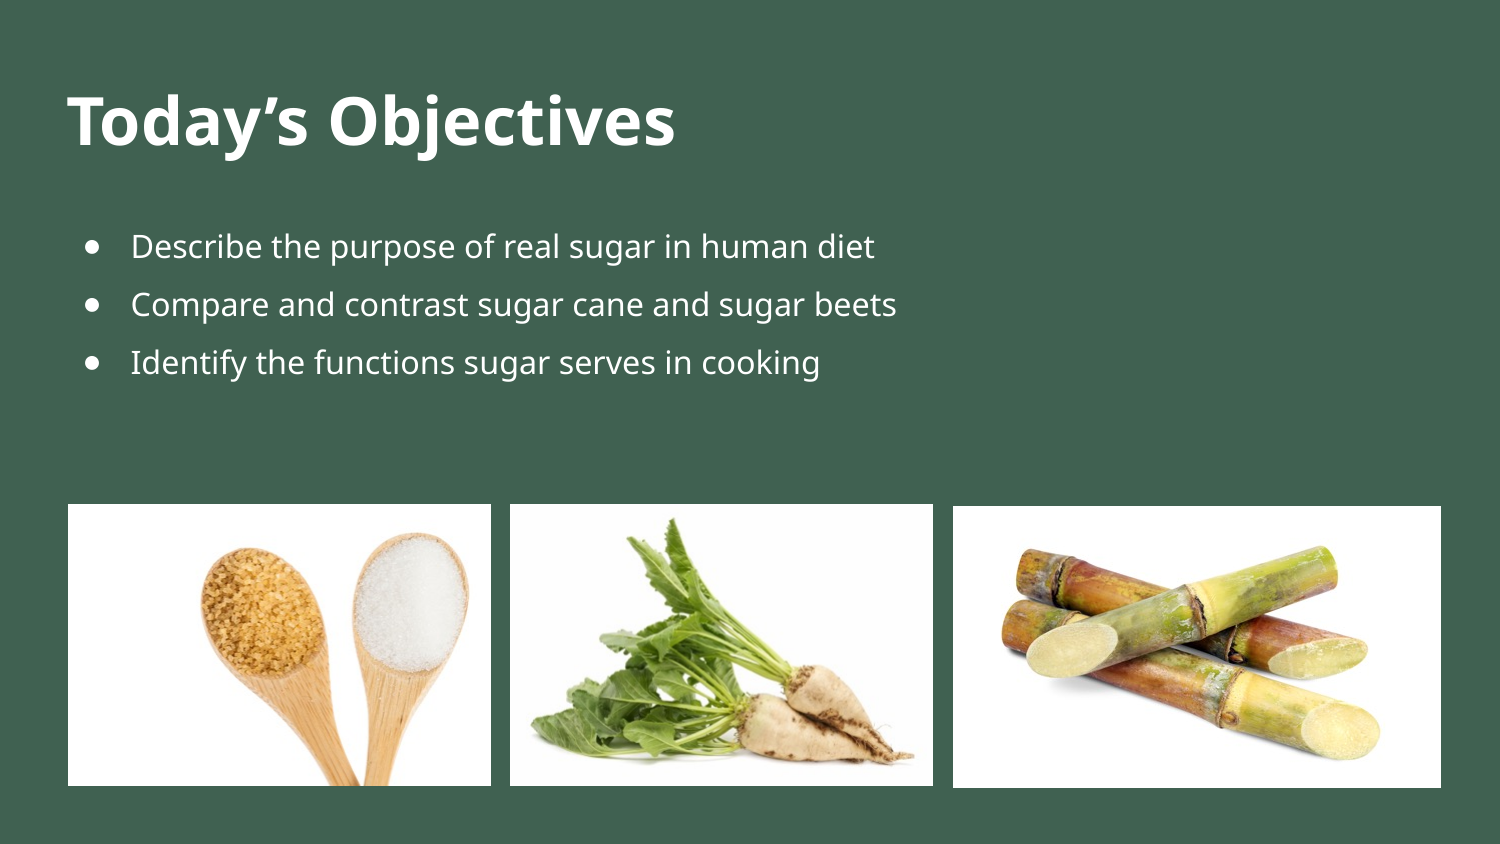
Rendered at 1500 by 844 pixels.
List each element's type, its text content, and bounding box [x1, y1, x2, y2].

picture [510, 504, 933, 786]
picture [68, 504, 491, 786]
title Today’s Objectives [51, 72, 1449, 174]
picture [953, 506, 1441, 789]
list Describe the purpose of real sugar in human diet Compare and contrast sugar cane and sugar beets Identify the functions sugar serves in cooking [51, 192, 1019, 474]
